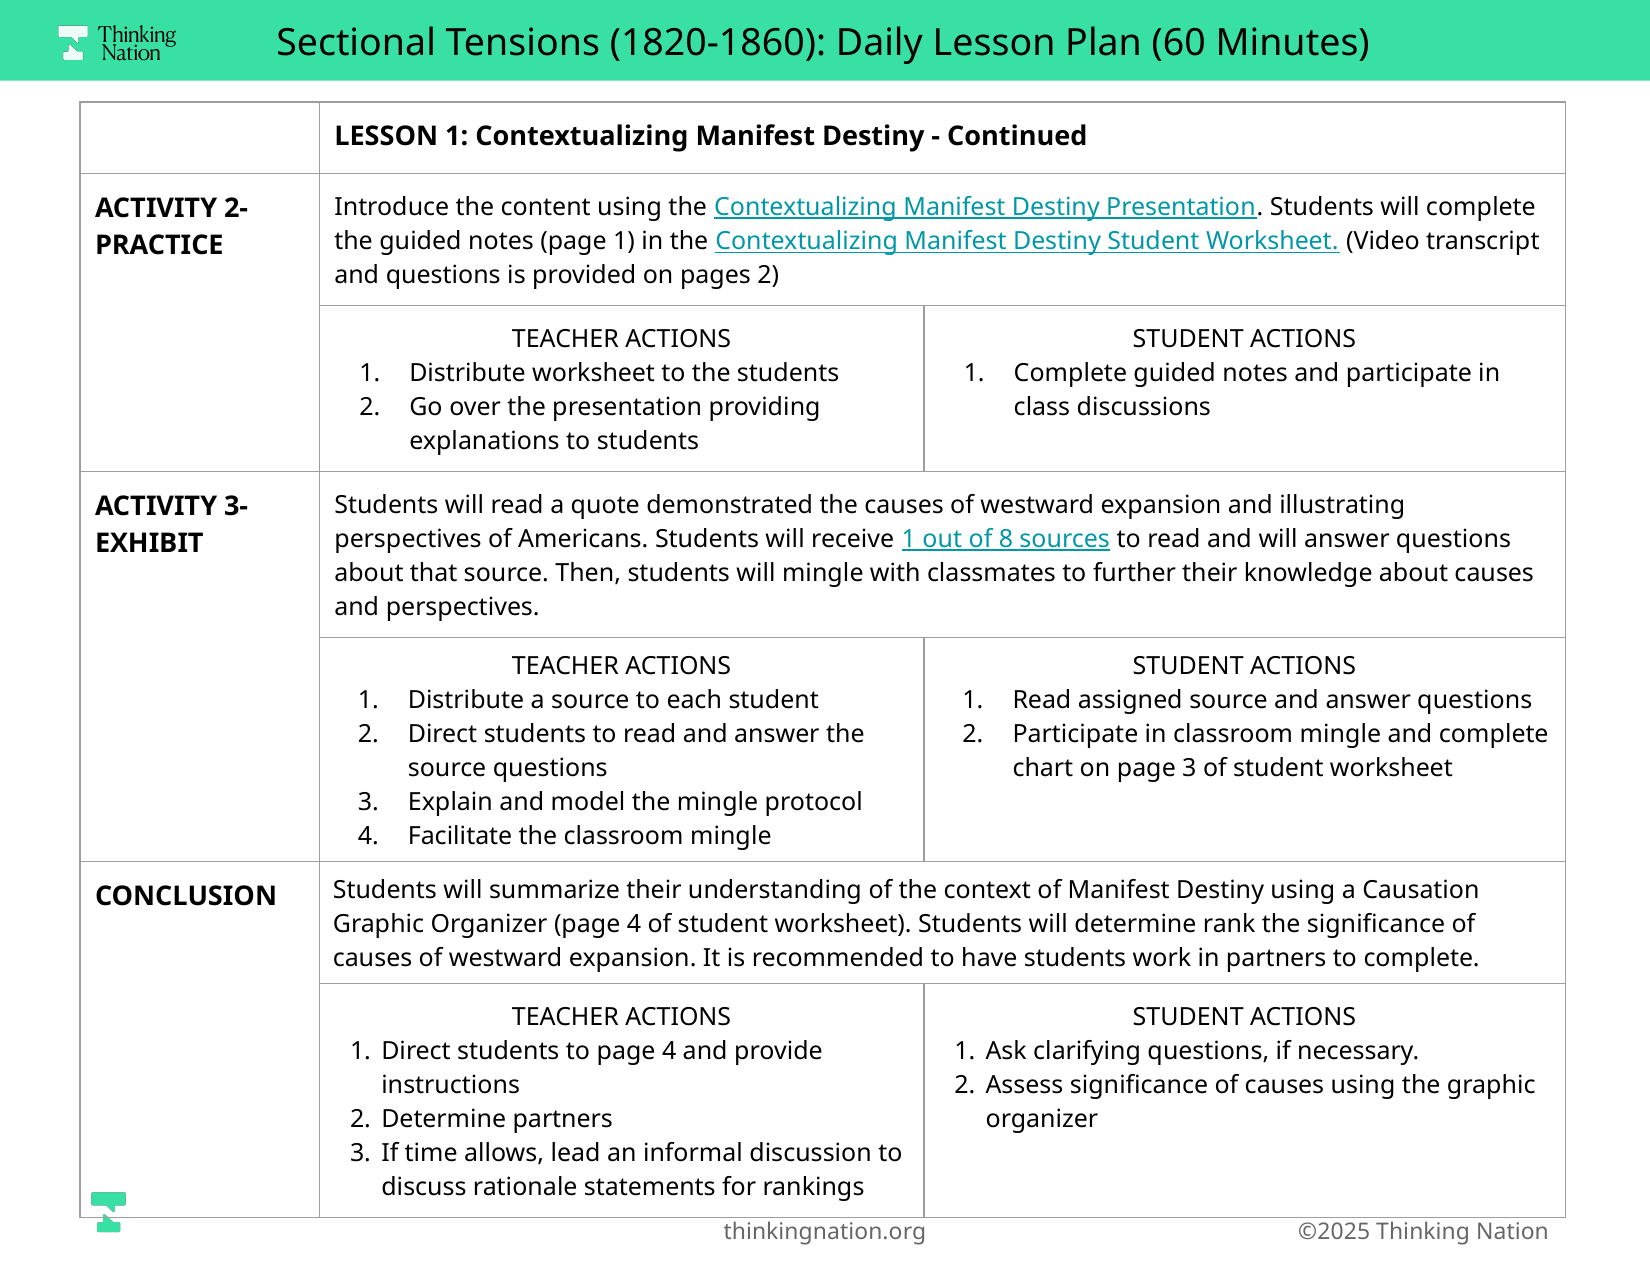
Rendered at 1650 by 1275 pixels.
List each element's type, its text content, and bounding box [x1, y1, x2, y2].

table_cell ACTIVITY 3- EXHIBIT [81, 472, 319, 861]
table_cell STUDENT ACTIONS Ask clarifying questions, if necessary. Assess significance of causes using the graphic organizer [925, 984, 1565, 1217]
picture [45, 14, 180, 71]
table_cell STUDENT ACTIONS Complete guided notes and participate in class discussions [925, 306, 1565, 471]
table_cell TEACHER ACTIONS Direct students to page 4 and provide instructions Determine partners If time allows, lead an informal discussion to discuss rationale statements for rankings [320, 984, 923, 1217]
table_header LESSON 1: Contextualizing Manifest Destiny - Continued [320, 103, 1565, 173]
text_box ©2025 Thinking Nation [1174, 1218, 1566, 1240]
table_cell STUDENT ACTIONS Read assigned source and answer questions Participate in classroom mingle and complete chart on page 3 of student worksheet [925, 638, 1565, 861]
table_cell TEACHER ACTIONS Distribute worksheet to the students Go over the presentation providing explanations to students [320, 306, 923, 471]
text_box thinkingnation.org [629, 1218, 1021, 1240]
table_cell Students will summarize their understanding of the context of Manifest Destiny using a Causation Graphic Organizer (page 4 of student worksheet). Students will determine rank the significance of causes of westward expansion. It is recommended to have students work in partners to complete. [320, 862, 1565, 983]
table_cell TEACHER ACTIONS Distribute a source to each student Direct students to read and answer the source questions Explain and model the mingle protocol Facilitate the classroom mingle [320, 638, 923, 861]
table_cell CONCLUSION [81, 862, 319, 1217]
table_cell ACTIVITY 2- PRACTICE [81, 174, 319, 471]
table_header [81, 103, 319, 173]
picture [80, 1184, 136, 1240]
table_cell Students will read a quote demonstrated the causes of westward expansion and illustrating perspectives of Americans. Students will receive 1 out of 8 sources to read and will answer questions about that source. Then, students will mingle with classmates to further their knowledge about causes and perspectives. [320, 472, 1565, 637]
text_box Sectional Tensions (1820-1860): Daily Lesson Plan (60 Minutes) [0, 0, 1650, 81]
table_cell Introduce the content using the Contextualizing Manifest Destiny Presentation. Students will complete the guided notes (page 1) in the Contextualizing Manifest Destiny Student Worksheet. (Video transcript and questions is provided on pages 2) [320, 174, 1565, 305]
